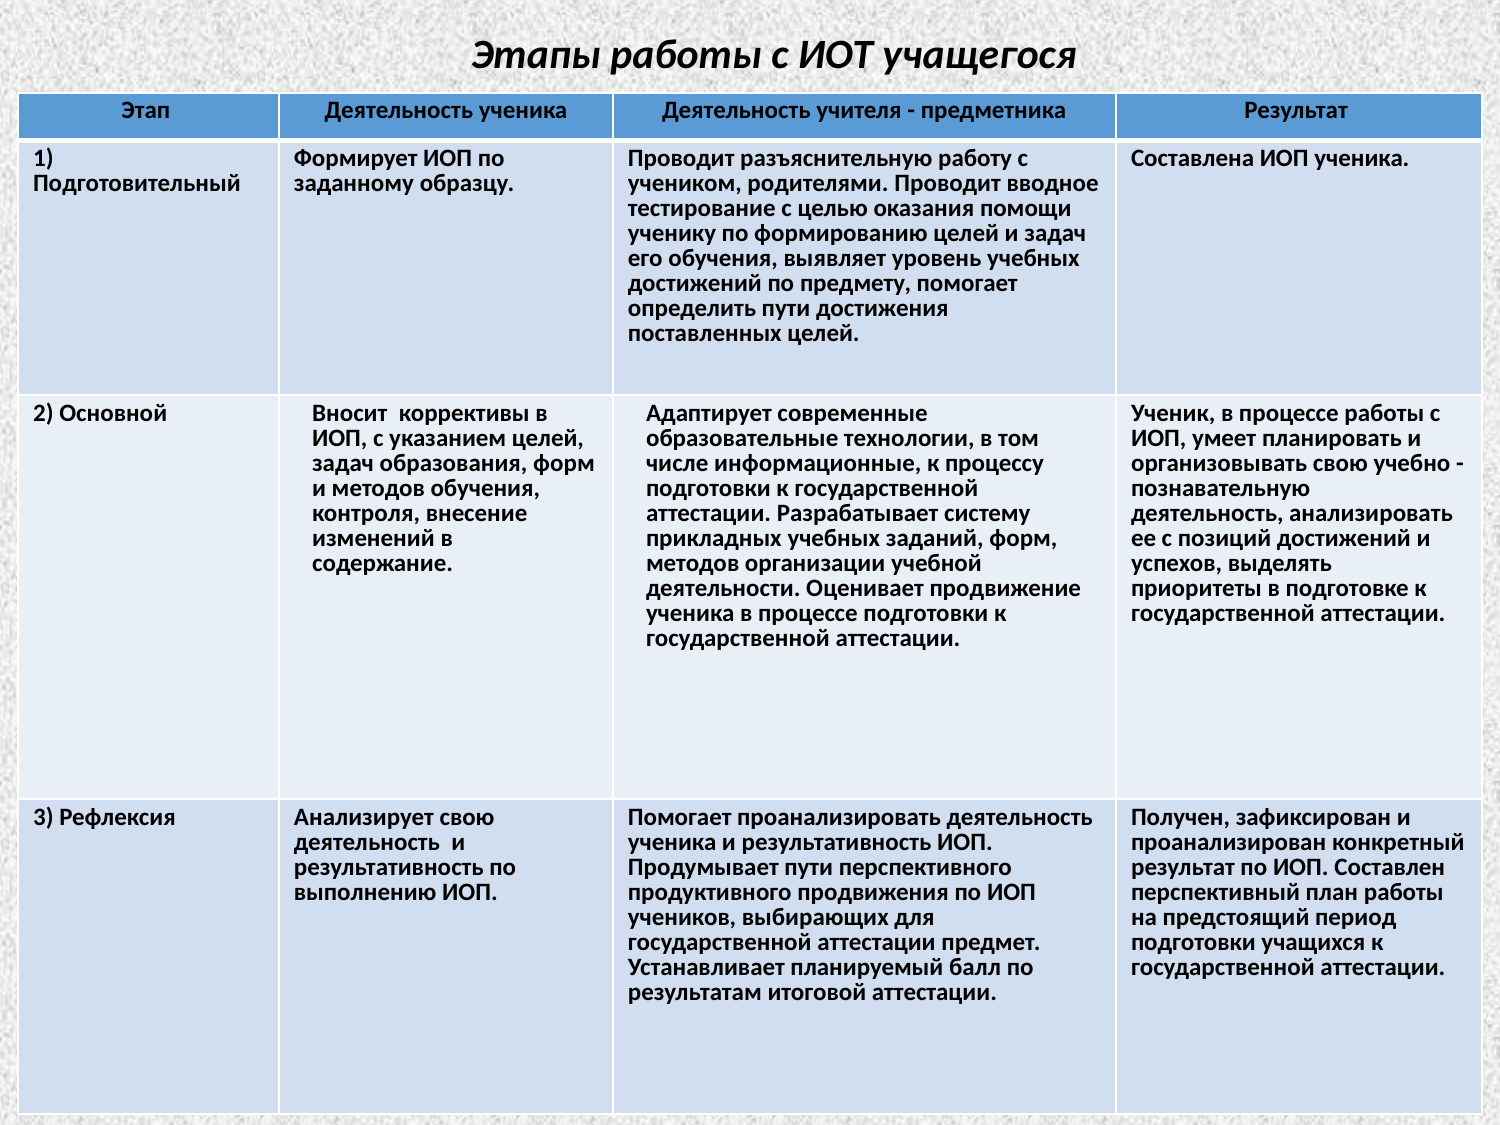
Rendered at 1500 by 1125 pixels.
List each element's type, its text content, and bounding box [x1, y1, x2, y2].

table_header Деятельность ученика [280, 94, 612, 138]
picture [0, 0, 1500, 1125]
text_box Этапы работы с ИОТ учащегося [456, 19, 1092, 84]
table_cell Составлена ИОП ученика. [1117, 143, 1481, 394]
table_cell 3) Рефлексия [19, 800, 278, 1113]
table_header Деятельность учителя - предметника [614, 94, 1115, 138]
table_cell Анализирует свою деятельность и результативность по выполнению ИОП. [280, 800, 612, 1113]
table_cell Проводит разъяснительную работу с учеником, родителями. Проводит вводное тестирование с целью оказания помощи ученику по формированию целей и задач его обучения, выявляет уровень учебных достижений по предмету, помогает определить пути достижения поставленных целей. [614, 143, 1115, 394]
table_header Результат [1117, 94, 1481, 138]
table_cell Формирует ИОП по заданному образцу. [280, 143, 612, 394]
table_cell Адаптирует современные образовательные технологии, в том числе информационные, к процессу подготовки к государственной аттестации. Разрабатывает систему прикладных учебных заданий, форм, методов организации учебной деятельности. Оценивает продвижение ученика в процессе подготовки к государственной аттестации. [614, 396, 1115, 798]
table_cell 1) Подготовительный [19, 143, 278, 394]
table_cell Ученик, в процессе работы с ИОП, умеет планировать и организовывать свою учебно - познавательную деятельность, анализировать ее с позиций достижений и успехов, выделять приоритеты в подготовке к государственной аттестации. [1117, 396, 1481, 798]
table_cell Вносит коррективы в ИОП, с указанием целей, задач образования, форм и методов обучения, контроля, внесение изменений в содержание. [280, 396, 612, 798]
table_cell Получен, зафиксирован и проанализирован конкретный результат по ИОП. Составлен перспективный план работы на предстоящий период подготовки учащихся к государственной аттестации. [1117, 800, 1481, 1113]
table_cell Помогает проанализировать деятельность ученика и результативность ИОП. Продумывает пути перспективного продуктивного продвижения по ИОП учеников, выбирающих для государственной аттестации предмет. Устанавливает планируемый балл по результатам итоговой аттестации. [614, 800, 1115, 1113]
table_cell 2) Основной [19, 396, 278, 798]
table_header Этап [19, 94, 278, 138]
